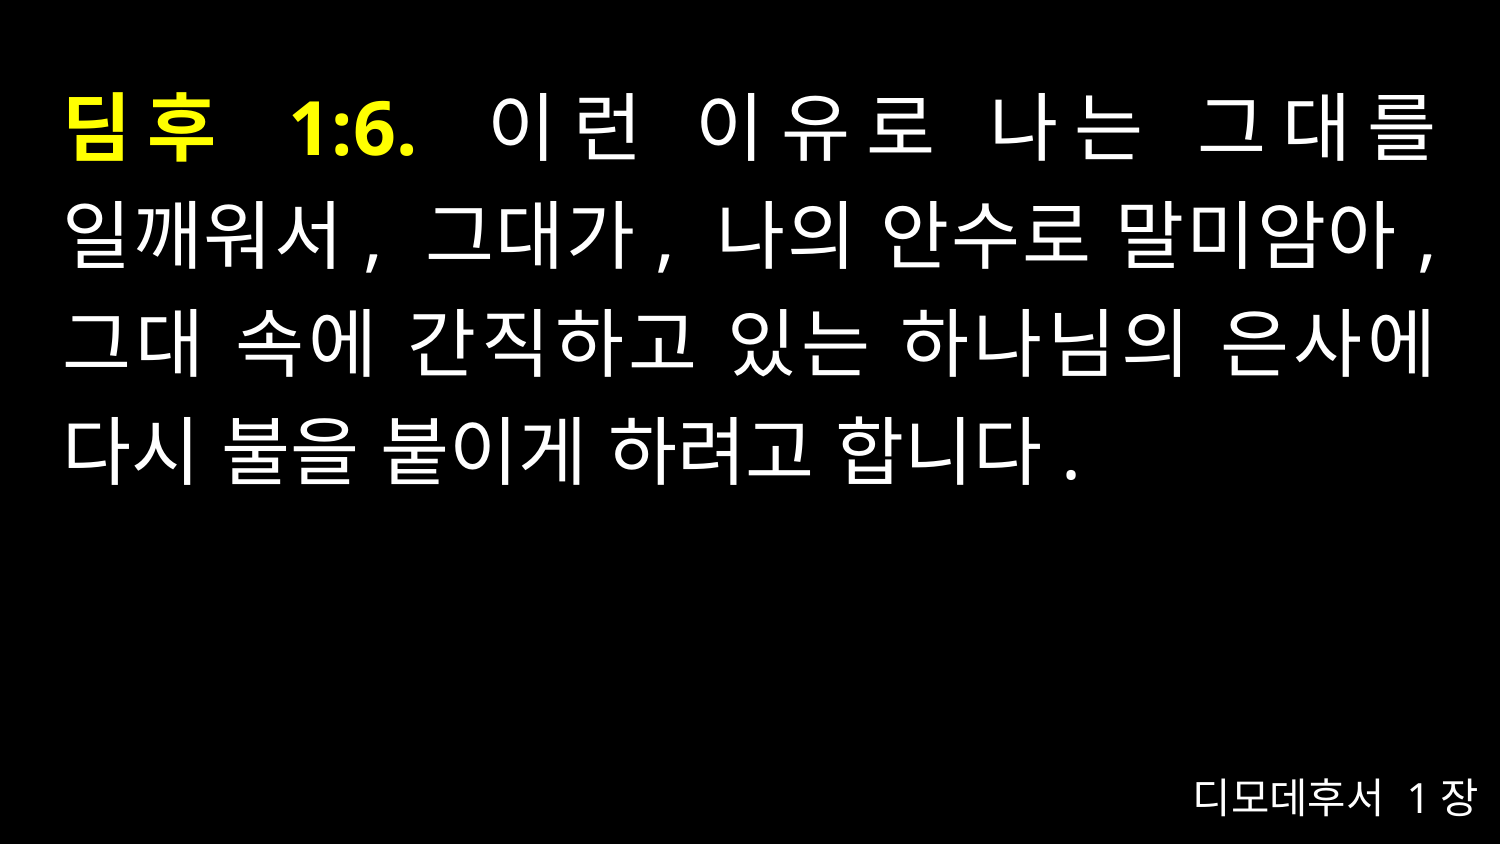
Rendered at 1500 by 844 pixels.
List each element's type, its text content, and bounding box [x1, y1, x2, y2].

title 딤후 1:6. 이런 이유로 나는 그대를 일깨워서, 그대가, 나의 안수로 말미암아, 그대 속에 간직하고 있는 하나님의 은사에 다시 불을 붙이게 하려고 합니다. [0, 0, 1500, 844]
subtitle 디모데후서 1장 [916, 770, 1500, 844]
